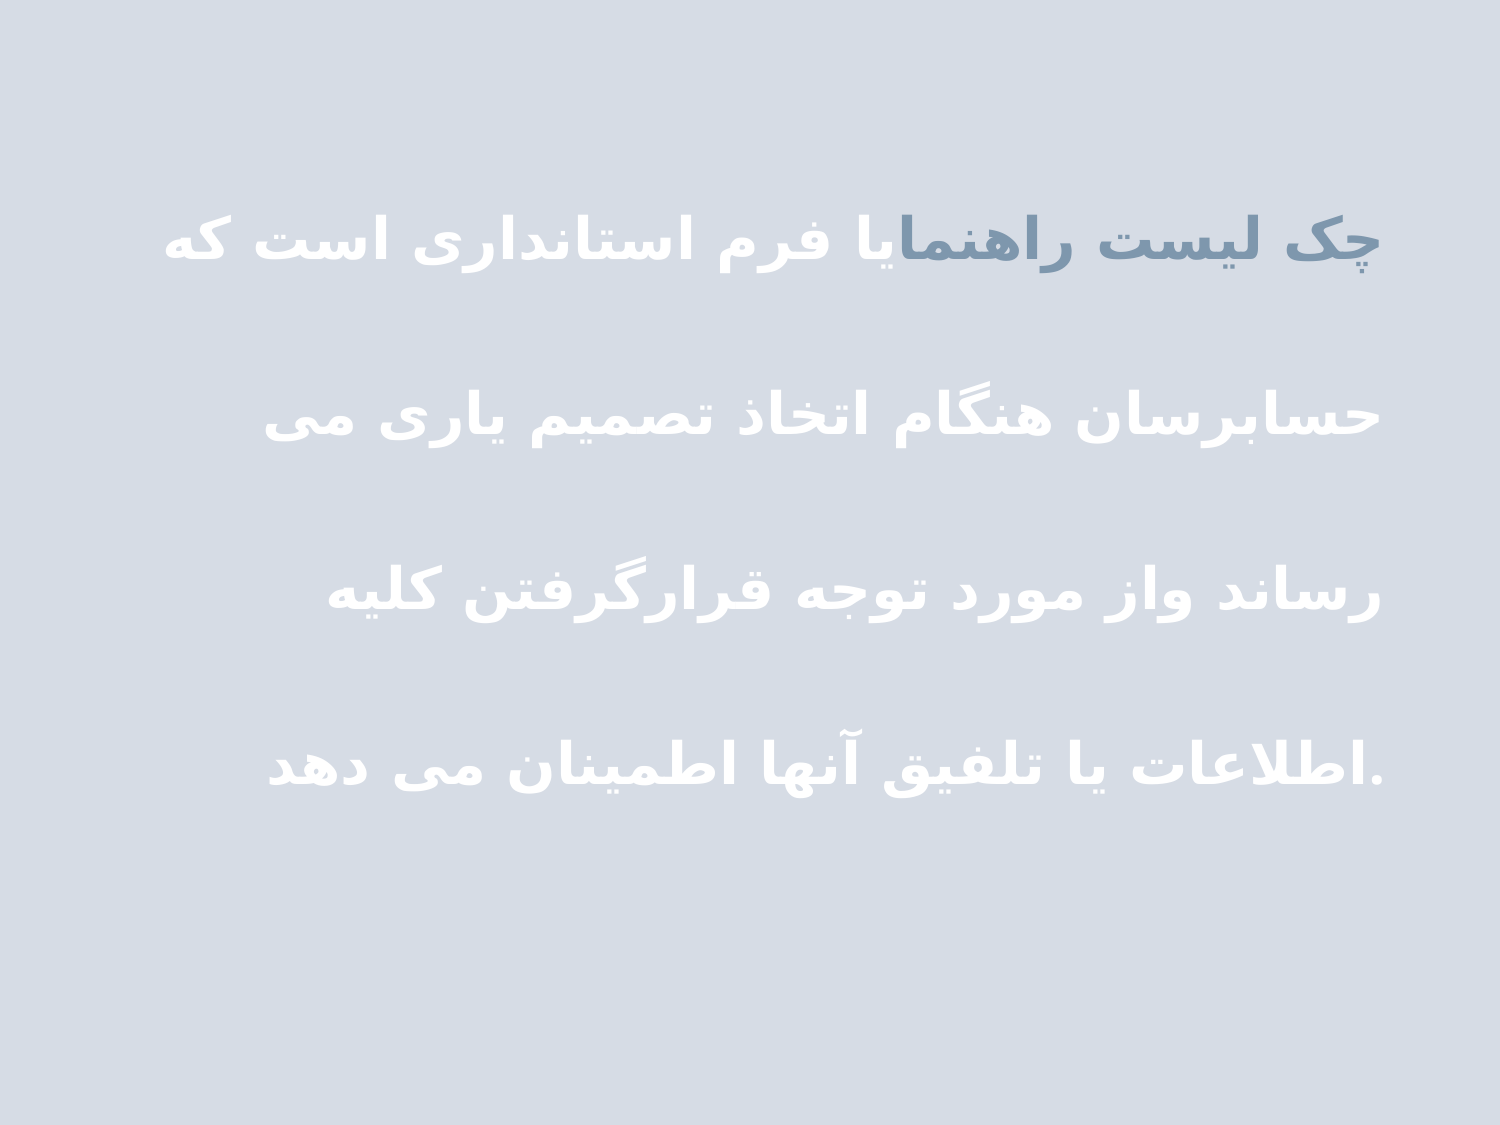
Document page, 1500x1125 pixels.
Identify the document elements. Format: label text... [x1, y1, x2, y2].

title چک لیست راهنمایا فرم استانداری است که حسابرسان هنگام اتخاذ تصمیم یاری می رساند واز مورد توجه قرارگرفتن کلیه اطلاعات یا تلفیق آنها اطمینان می دهد. [99, 45, 1400, 917]
